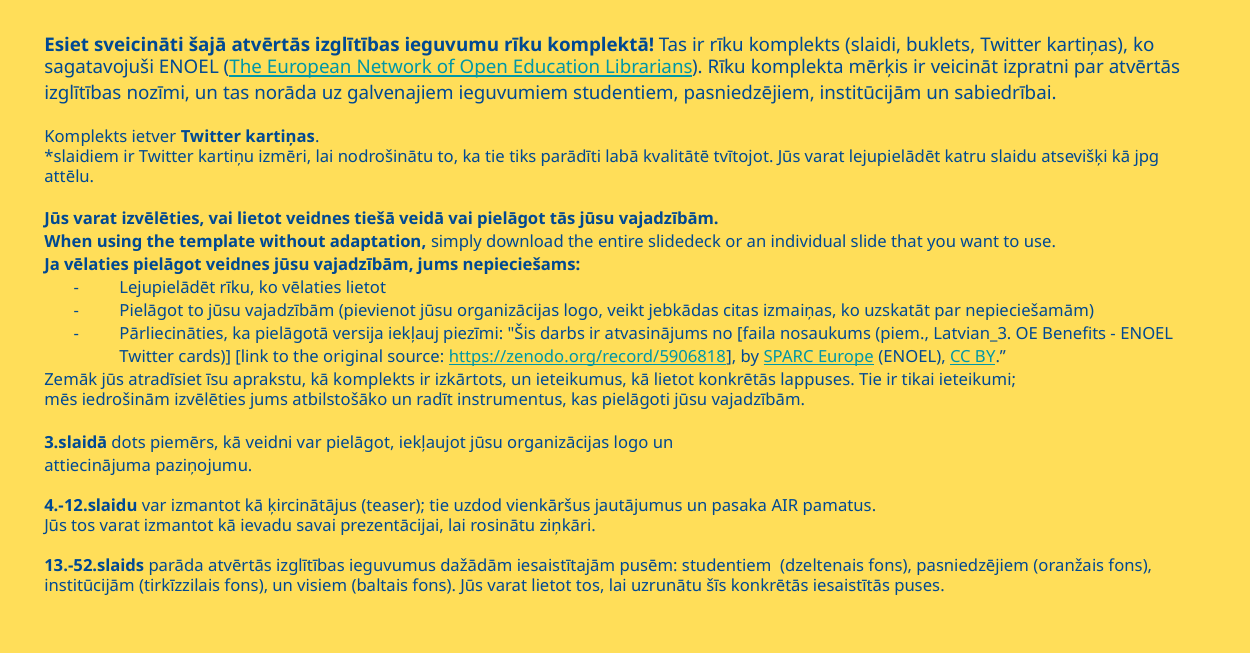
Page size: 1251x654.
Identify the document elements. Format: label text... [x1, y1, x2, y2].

text_box Esiet sveicināti šajā atvērtās izglītības ieguvumu rīku komplektā! Tas ir rīku komplekts (slaidi, buklets, Twitter kartiņas), ko sagatavojuši ENOEL (The European Network of Open Education Librarians). Rīku komplekta mērķis ir veicināt izpratni par atvērtās izglītības nozīmi, un tas norāda uz galvenajiem ieguvumiem studentiem, pasniedzējiem, institūcijām un sabiedrībai. Komplekts ietver Twitter kartiņas. *slaidiem ir Twitter kartiņu izmēri, lai nodrošinātu to, ka tie tiks parādīti labā kvalitātē tvītojot. Jūs varat lejupielādēt katru slaidu atsevišķi kā jpg attēlu. Jūs varat izvēlēties, vai lietot veidnes tiešā veidā vai pielāgot tās jūsu vajadzībām. When using the template without adaptation, simply download the entire slidedeck or an individual slide that you want to use. Ja vēlaties pielāgot veidnes jūsu vajadzībām, jums nepieciešams: Lejupielādēt rīku, ko vēlaties lietot Pielāgot to jūsu vajadzībām (pievienot jūsu organizācijas logo, veikt jebkādas citas izmaiņas, ko uzskatāt par nepieciešamām) Pārliecināties, ka pielāgotā versija iekļauj piezīmi: "Šis darbs ir atvasinājums no [faila nosaukums (piem., Latvian_3. OE Benefits - ENOEL Twitter cards)] [link to the original source: https://zenodo.org/record/5906818], by SPARC Europe (ENOEL), CC BY.” Zemāk jūs atradīsiet īsu aprakstu, kā komplekts ir izkārtots, un ieteikumus, kā lietot konkrētās lappuses. Tie ir tikai ieteikumi; mēs iedrošinām izvēlēties jums atbilstošāko un radīt instrumentus, kas pielāgoti jūsu vajadzībām. 3.slaidā dots piemērs, kā veidni var pielāgot, iekļaujot jūsu organizācijas logo un attiecinājuma paziņojumu. 4.-12.slaidu var izmantot kā ķircinātājus (teaser); tie uzdod vienkāršus jautājumus un pasaka AIR pamatus. Jūs tos varat izmantot kā ievadu savai prezentācijai, lai rosinātu ziņkāri. 13.-52.slaids parāda atvērtās izglītības ieguvumus dažādām iesaistītajām pusēm: studentiem (dzeltenais fons), pasniedzējiem (oranžais fons), institūcijām (tirkīzzilais fons), un visiem (baltais fons). Jūs varat lietot tos, lai uzrunātu šīs konkrētās iesaistītās puses. [29, 17, 1223, 610]
